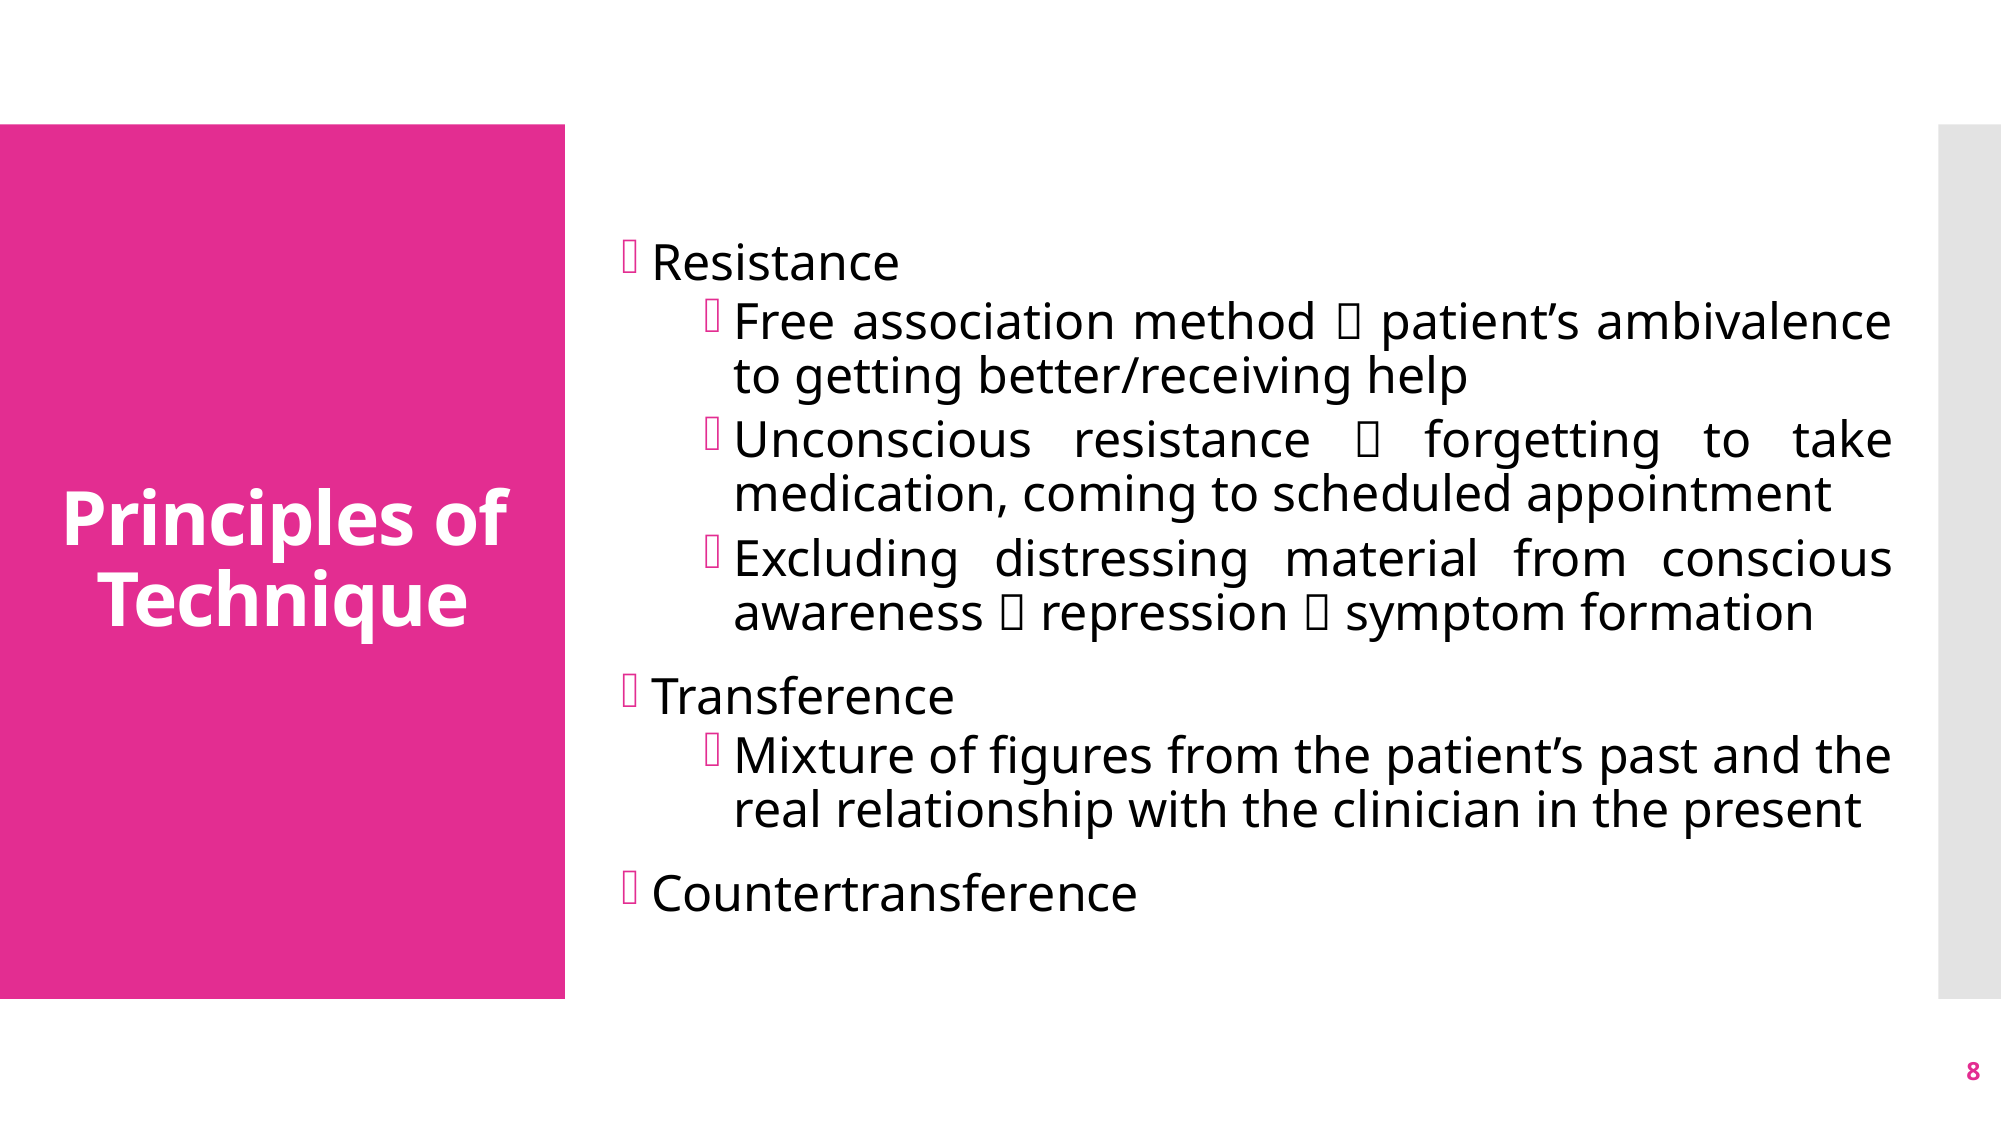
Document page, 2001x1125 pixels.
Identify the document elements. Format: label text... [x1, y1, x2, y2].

title Principles of Technique [41, 184, 525, 940]
slide_number 8 [1744, 1042, 1996, 1103]
list Resistance Free association method  patient’s ambivalence to getting better/receiving help Unconscious resistance  forgetting to take medication, coming to scheduled appointment Excluding distressing material from conscious awareness  repression  symptom formation Transference Mixture of figures from the patient’s past and the real relationship with the clinician in the present Countertransference [606, 101, 1909, 1059]
